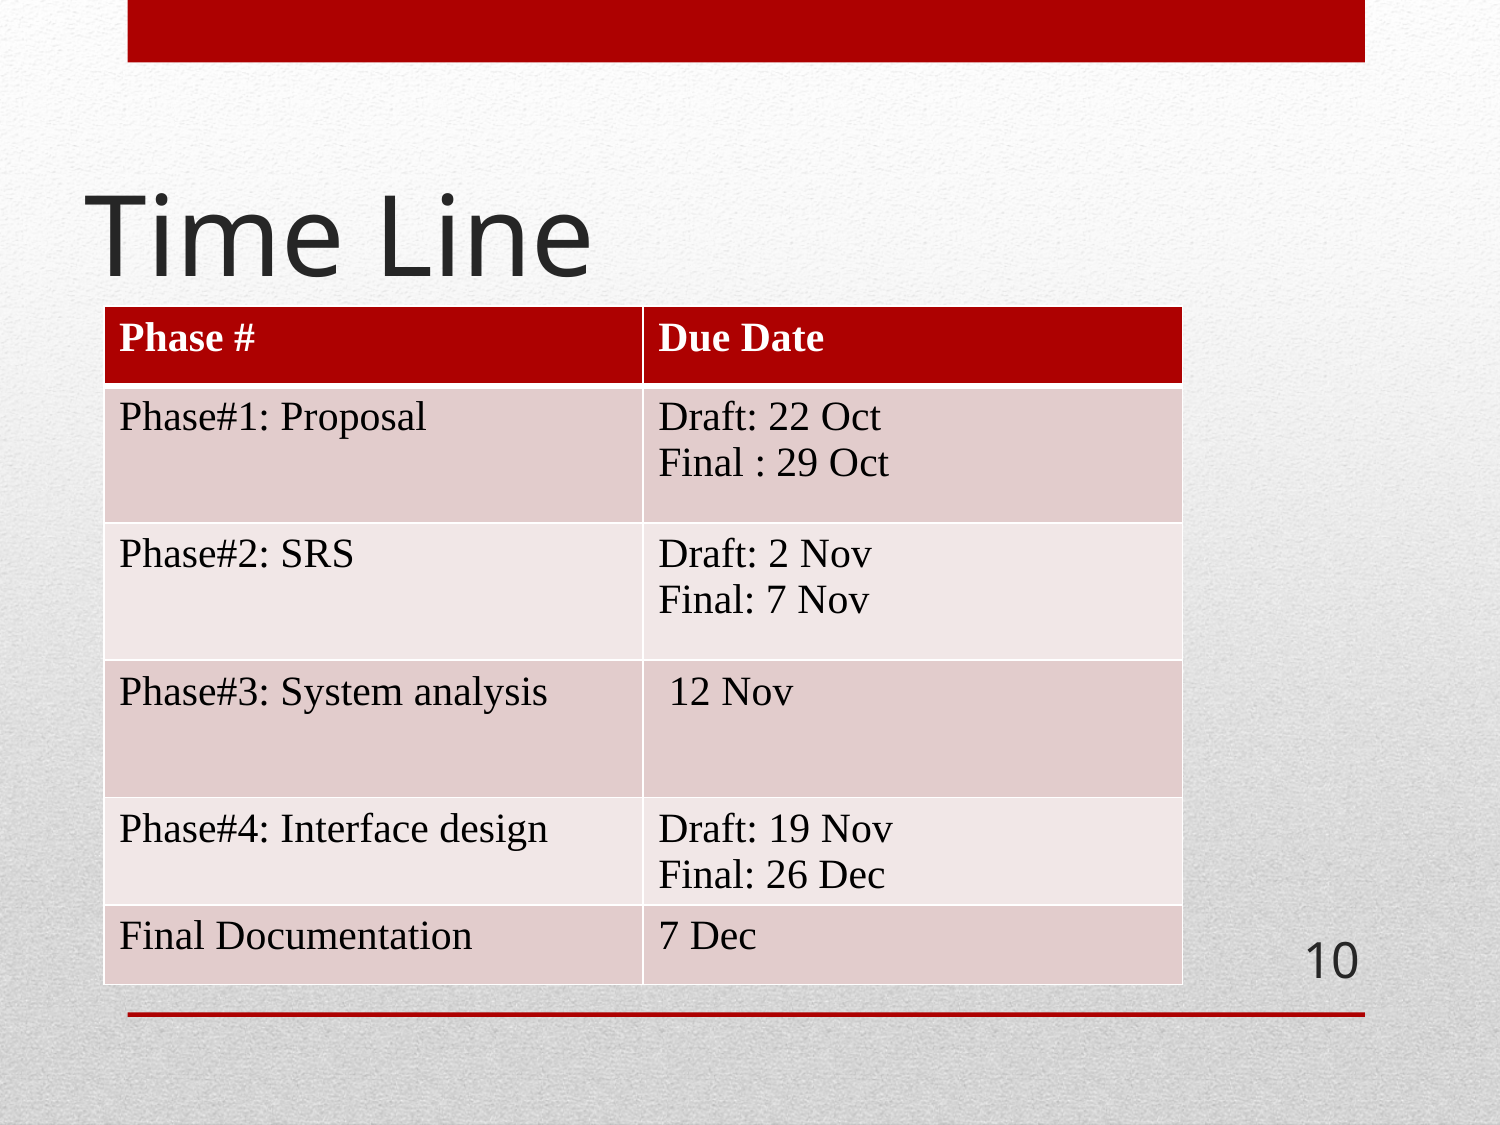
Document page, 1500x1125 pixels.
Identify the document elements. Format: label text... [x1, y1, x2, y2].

table_cell Draft: 2 Nov Final: 7 Nov [644, 524, 1182, 659]
title Time Line [70, 43, 1183, 307]
table_cell Phase#1: Proposal [105, 389, 642, 522]
table_cell 7 Dec [644, 906, 1182, 984]
table_cell Phase#4: Interface design [105, 798, 642, 904]
table_cell Phase#3: System analysis [105, 661, 642, 797]
table_cell Final Documentation [105, 906, 642, 984]
table_cell Draft: 22 Oct Final : 29 Oct [644, 389, 1182, 522]
table_header Phase # [105, 307, 642, 383]
slide_number 10 [1250, 933, 1375, 993]
table_header Due Date [644, 307, 1182, 383]
table_cell Phase#2: SRS [105, 524, 642, 659]
table_cell Draft: 19 Nov Final: 26 Dec [644, 798, 1182, 904]
table_cell 12 Nov [644, 661, 1182, 797]
